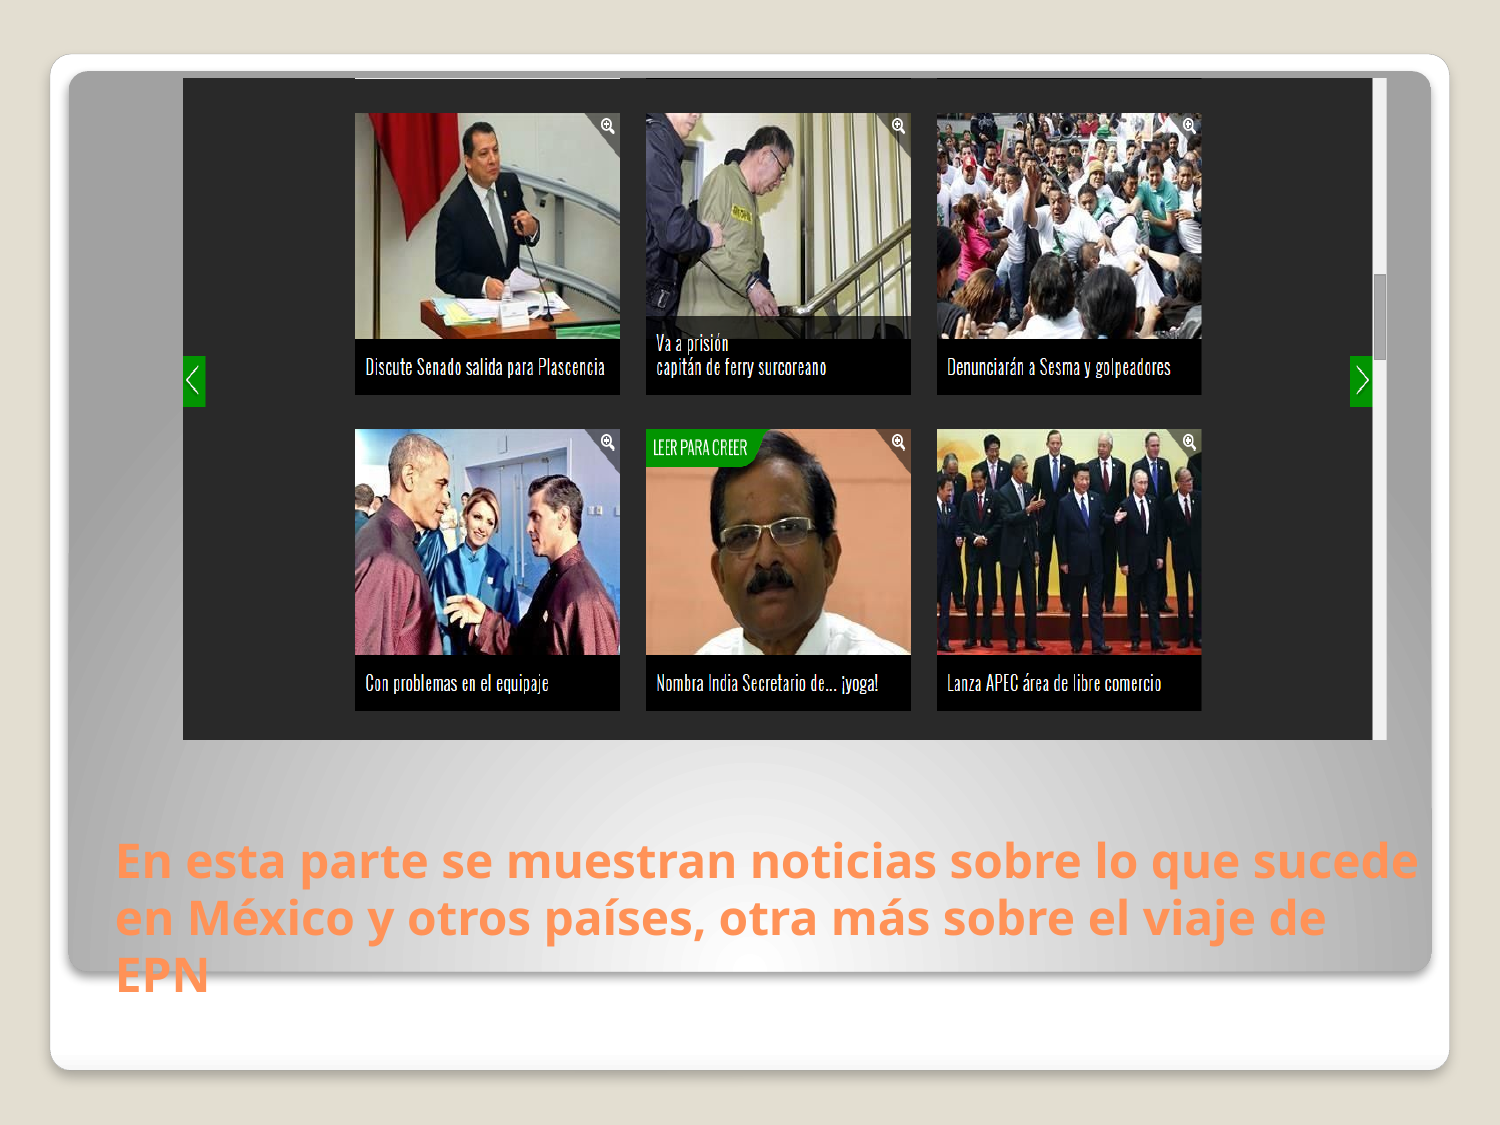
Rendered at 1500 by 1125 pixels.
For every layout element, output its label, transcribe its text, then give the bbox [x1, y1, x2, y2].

title En esta parte se muestran noticias sobre lo que sucede en México y otros países, otra más sobre el viaje de EPN [100, 822, 1451, 1010]
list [182, 77, 1387, 740]
